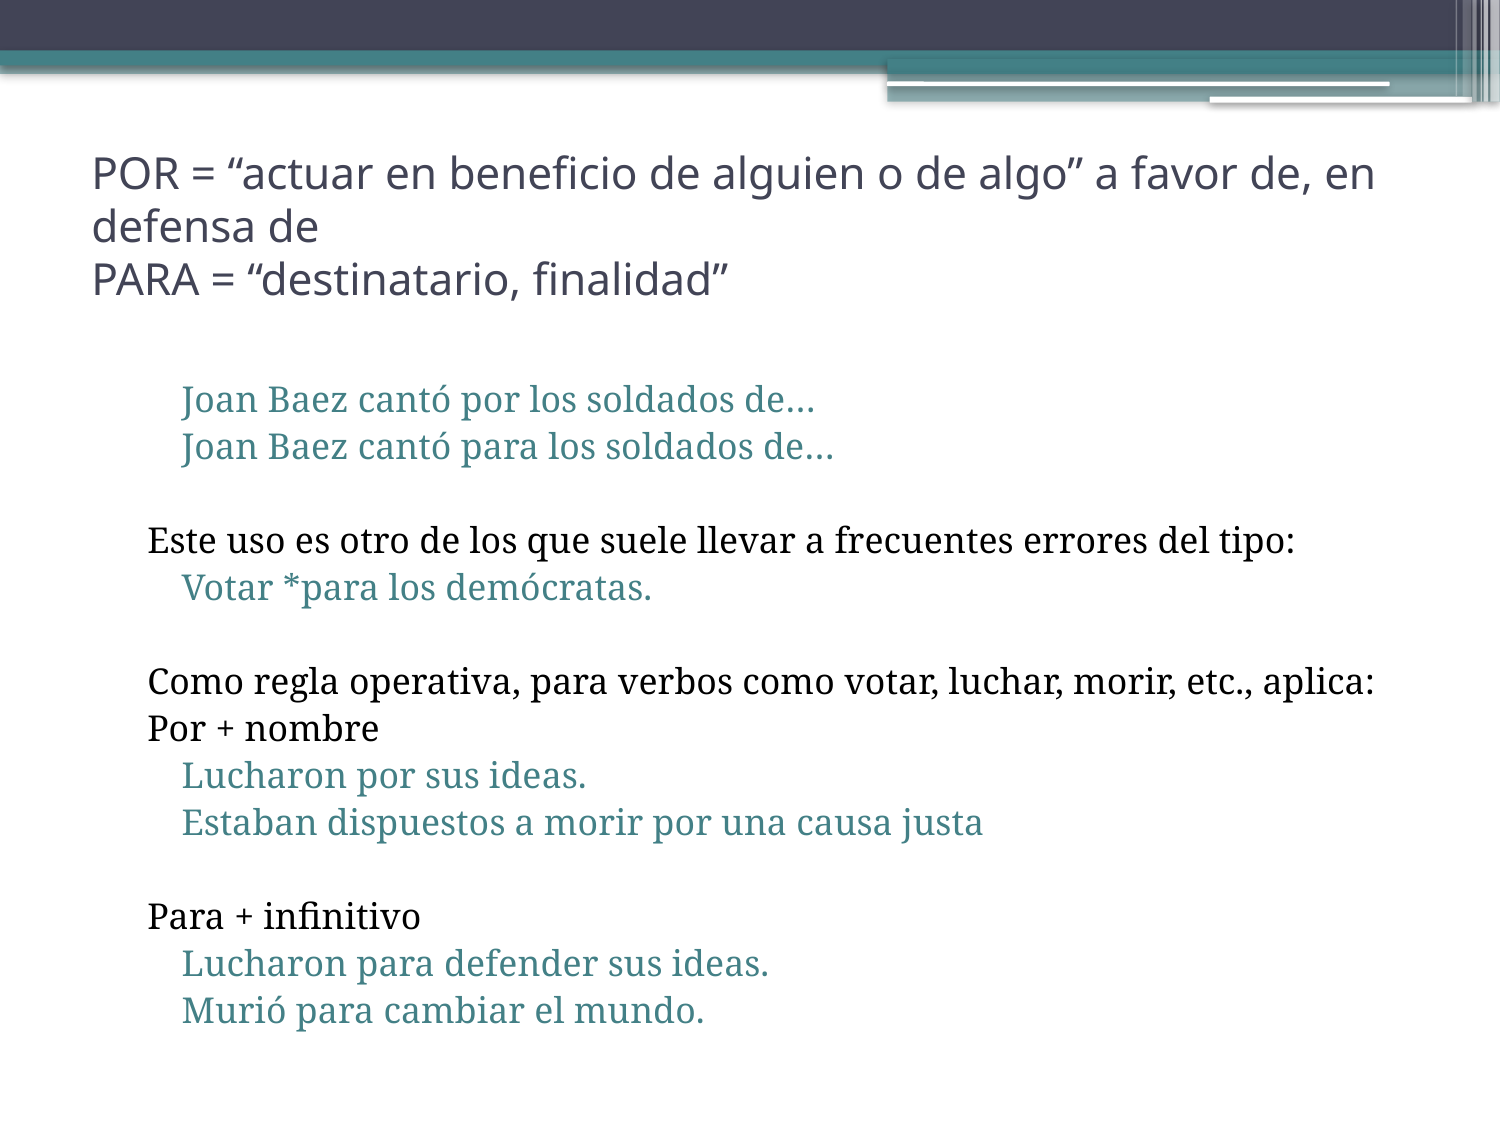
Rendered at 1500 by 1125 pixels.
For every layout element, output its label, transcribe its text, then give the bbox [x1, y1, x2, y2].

title POR = “actuar en beneficio de alguien o de algo” a favor de, en defensa de PARA = “destinatario, finalidad” [76, 137, 1427, 313]
list Joan Baez cantó por los soldados de… Joan Baez cantó para los soldados de… Este uso es otro de los que suele llevar a frecuentes errores del tipo: Votar *para los demócratas. Como regla operativa, para verbos como votar, luchar, morir, etc., aplica: Por + nombre Lucharon por sus ideas. Estaban dispuestos a morir por una causa justa Para + infinitivo Lucharon para defender sus ideas. Murió para cambiar el mundo. [75, 368, 1425, 1079]
